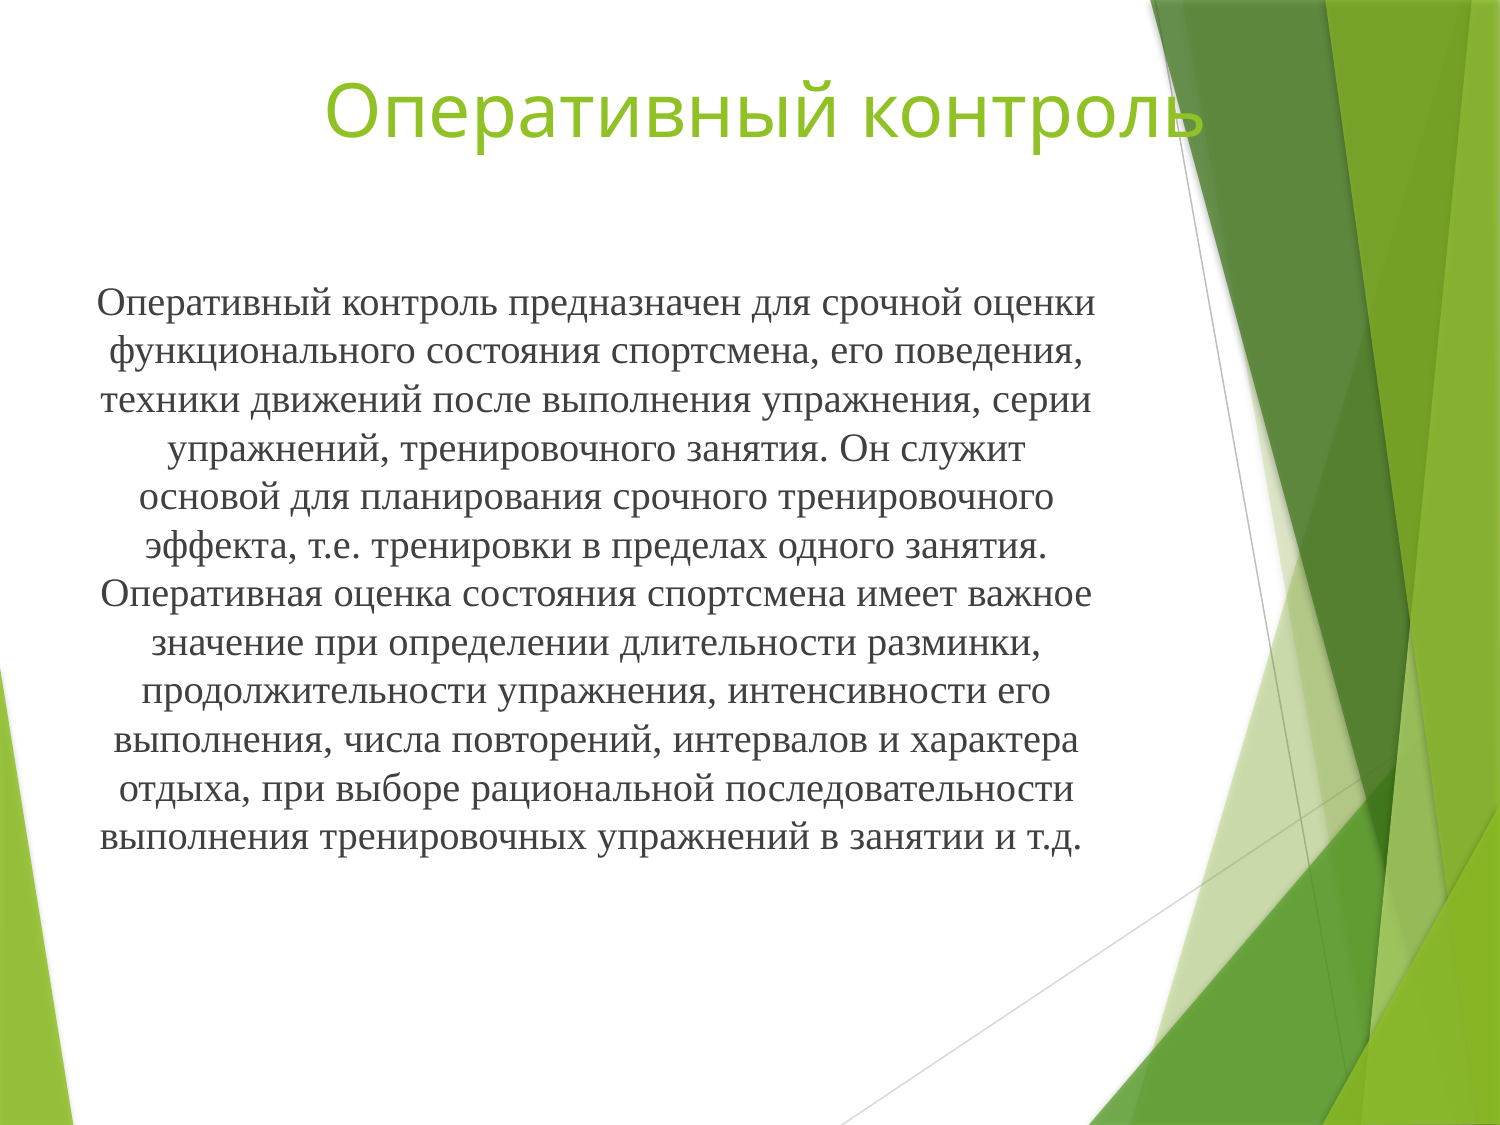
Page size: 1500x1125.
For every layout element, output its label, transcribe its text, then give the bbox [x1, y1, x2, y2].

title Оперативный контроль [53, 54, 1479, 192]
list Оперативный контроль предназначен для срочной оценки функционального состояния спортсмена, его поведения, техники движений после выполнения упражнения, серии упражнений, тренировочного занятия. Он служит основой для планирования срочного тренировочного эффекта, т.е. тренировки в пределах одного занятия. Оперативная оценка состояния спортсмена имеет важное значение при определении длительности разминки, продолжительности упражнения, интенсивности его выполнения, числа повторений, интервалов и характера отдыха, при выборе рациональной последовательности выполнения тренировочных упражнений в занятии и т.д. [76, 267, 1118, 904]
